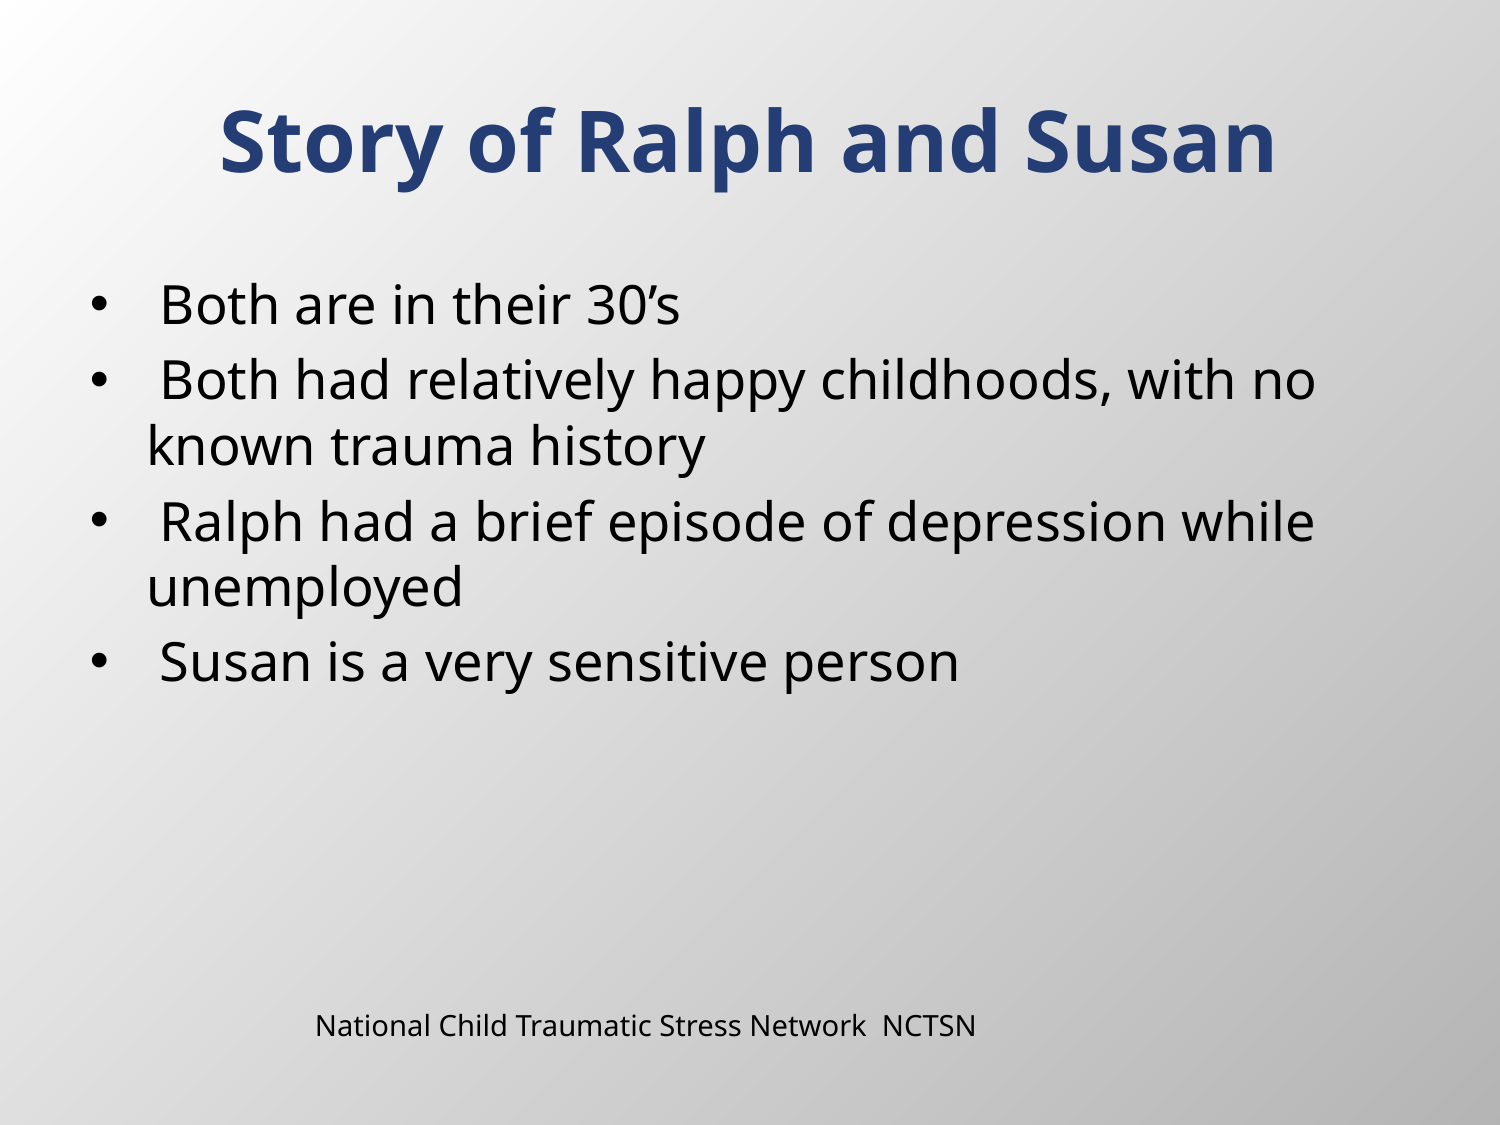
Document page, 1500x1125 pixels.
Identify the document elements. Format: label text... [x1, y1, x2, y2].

title Story of Ralph and Susan [75, 45, 1425, 233]
text_box National Child Traumatic Stress Network NCTSN [299, 999, 1125, 1050]
list Both are in their 30’s Both had relatively happy childhoods, with no known trauma history Ralph had a brief episode of depression while unemployed Susan is a very sensitive person [75, 262, 1425, 1035]
